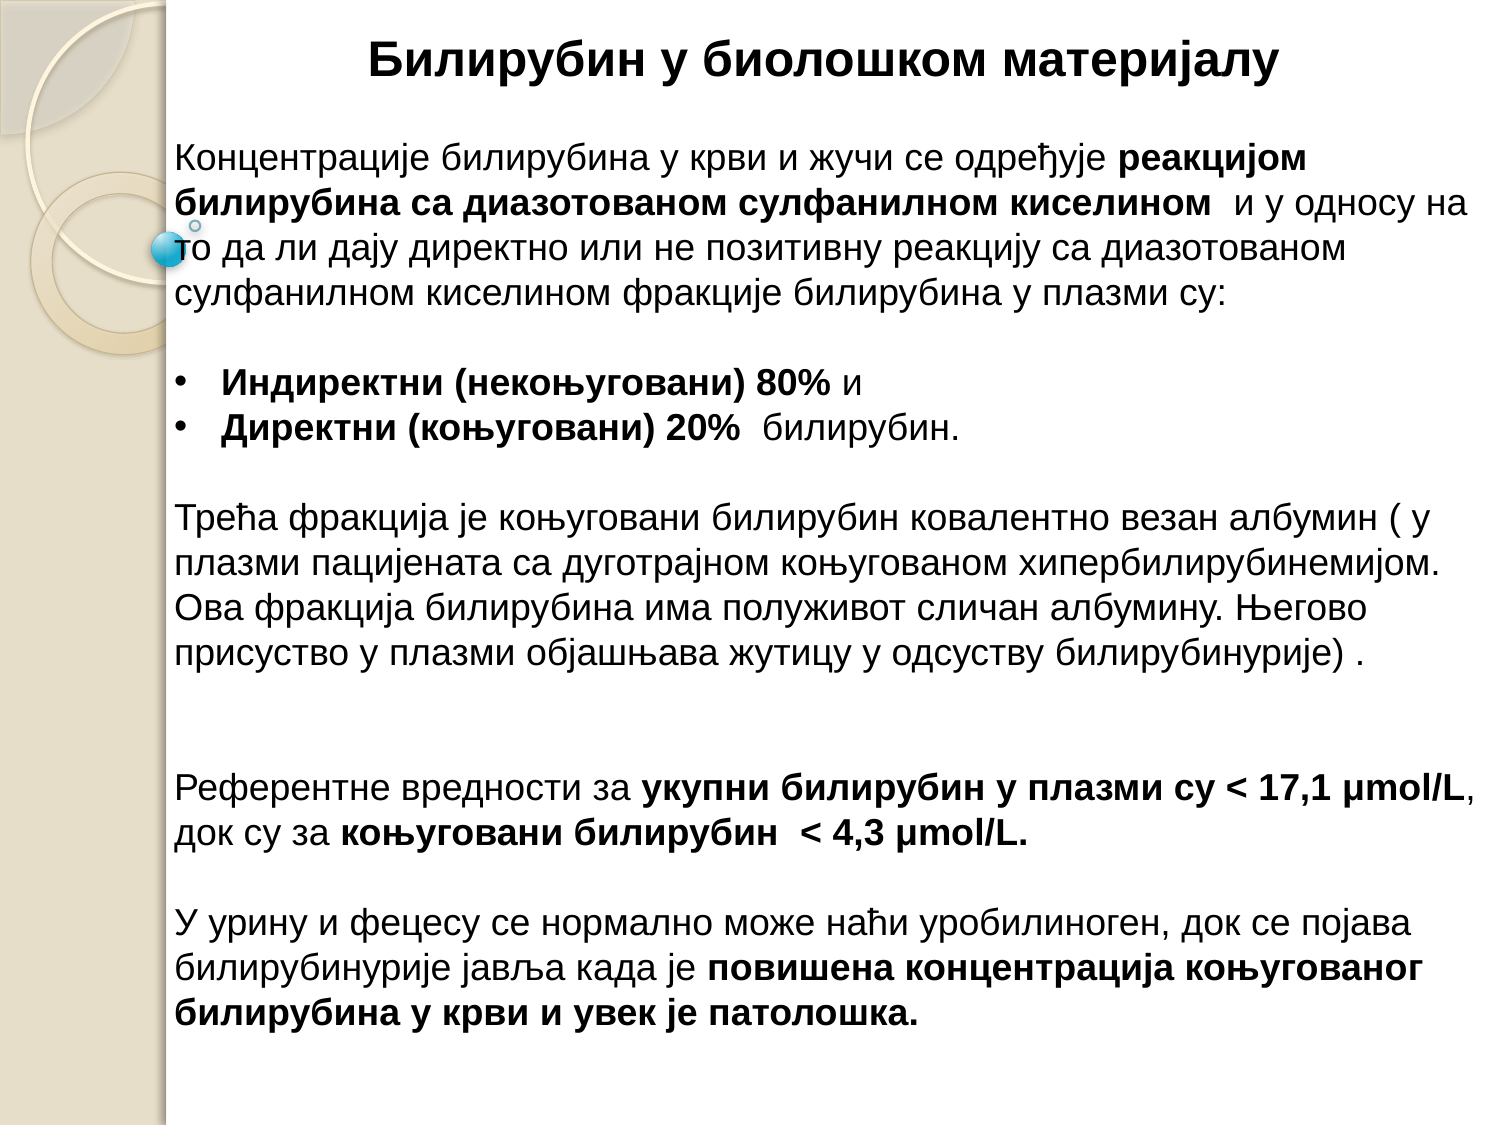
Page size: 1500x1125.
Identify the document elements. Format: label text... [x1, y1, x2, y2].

text_box Билирубин у биолошком материјалу [352, 19, 1295, 94]
text_box Концентрације билирубина у крви и жучи се одређује реакцијом билирубина са диазотованом сулфанилном киселином и у односу на то да ли дају директно или не позитивну реакцију са диазотованом сулфанилном киселином фракције билирубина у плазми су: Индиректни (некоњуговани) 80% и Директни (коњуговани) 20% билирубин. Трећа фракција је коњуговани билирубин ковалентно везан албумин ( у плазми пацијената са дуготрајном коњугованом хипербилирубинемијом. Ова фракција билирубина има полуживот сличан албумину. Његово присуство у плазми објашњава жутицу у одсуству билирубинурије) . Референтне вредности за укупни билирубин у плазми су < 17,1 μmol/L, док су за коњуговани билирубин < 4,3 μmol/L. У урину и фецесу се нормално може наћи уробилиноген, док се појава билирубинурије јавља када је повишена концентрација коњугованог билирубина у крви и увек је патолошка. [159, 125, 1500, 1125]
